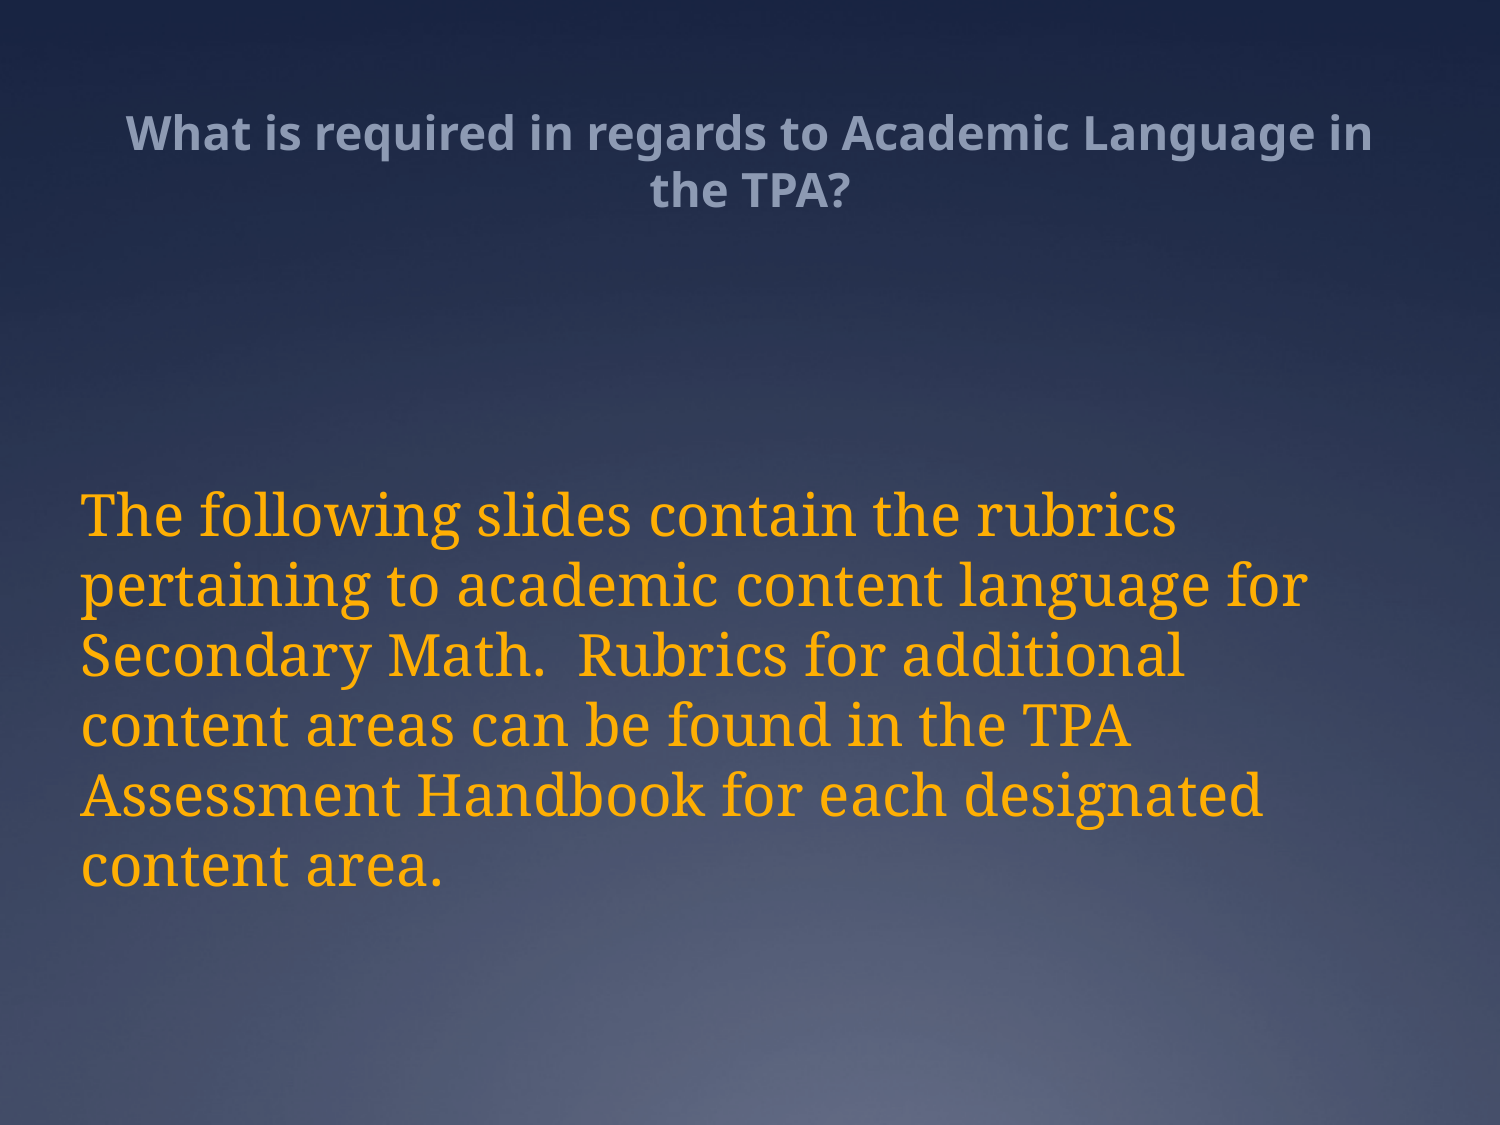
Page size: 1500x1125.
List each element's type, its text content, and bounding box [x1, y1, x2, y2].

title What is required in regards to Academic Language in the TPA? [100, 95, 1400, 225]
text_box The following slides contain the rubrics pertaining to academic content language for Secondary Math. Rubrics for additional content areas can be found in the TPA Assessment Handbook for each designated content area. [65, 470, 1400, 906]
